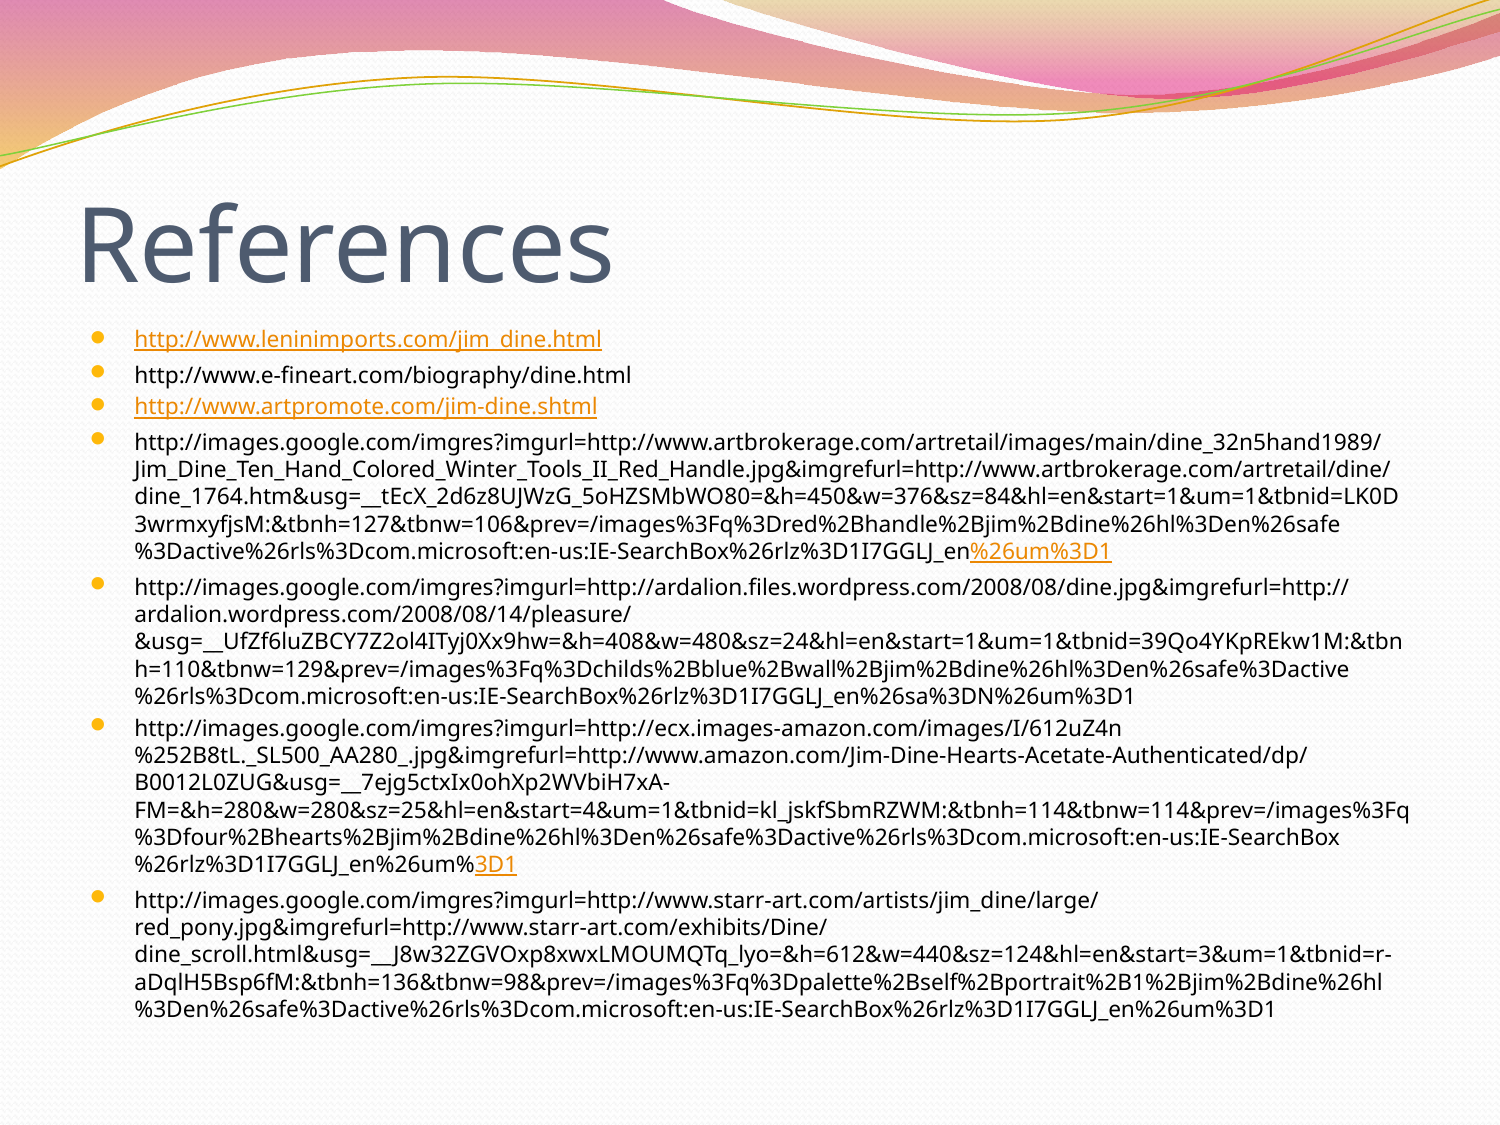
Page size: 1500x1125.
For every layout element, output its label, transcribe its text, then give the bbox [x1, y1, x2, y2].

title References [75, 115, 1425, 303]
list http://www.leninimports.com/jim_dine.html http://www.e-fineart.com/biography/dine.html http://www.artpromote.com/jim-dine.shtml http://images.google.com/imgres?imgurl=http://www.artbrokerage.com/artretail/images/main/dine_32n5hand1989/Jim_Dine_Ten_Hand_Colored_Winter_Tools_II_Red_Handle.jpg&imgrefurl=http://www.artbrokerage.com/artretail/dine/dine_1764.htm&usg=__tEcX_2d6z8UJWzG_5oHZSMbWO80=&h=450&w=376&sz=84&hl=en&start=1&um=1&tbnid=LK0D3wrmxyfjsM:&tbnh=127&tbnw=106&prev=/images%3Fq%3Dred%2Bhandle%2Bjim%2Bdine%26hl%3Den%26safe%3Dactive%26rls%3Dcom.microsoft:en-us:IE-SearchBox%26rlz%3D1I7GGLJ_en%26um%3D1 http://images.google.com/imgres?imgurl=http://ardalion.files.wordpress.com/2008/08/dine.jpg&imgrefurl=http://ardalion.wordpress.com/2008/08/14/pleasure/&usg=__UfZf6luZBCY7Z2ol4ITyj0Xx9hw=&h=408&w=480&sz=24&hl=en&start=1&um=1&tbnid=39Qo4YKpREkw1M:&tbnh=110&tbnw=129&prev=/images%3Fq%3Dchilds%2Bblue%2Bwall%2Bjim%2Bdine%26hl%3Den%26safe%3Dactive%26rls%3Dcom.microsoft:en-us:IE-SearchBox%26rlz%3D1I7GGLJ_en%26sa%3DN%26um%3D1 http://images.google.com/imgres?imgurl=http://ecx.images-amazon.com/images/I/612uZ4n%252B8tL._SL500_AA280_.jpg&imgrefurl=http://www.amazon.com/Jim-Dine-Hearts-Acetate-Authenticated/dp/B0012L0ZUG&usg=__7ejg5ctxIx0ohXp2WVbiH7xA-FM=&h=280&w=280&sz=25&hl=en&start=4&um=1&tbnid=kl_jskfSbmRZWM:&tbnh=114&tbnw=114&prev=/images%3Fq%3Dfour%2Bhearts%2Bjim%2Bdine%26hl%3Den%26safe%3Dactive%26rls%3Dcom.microsoft:en-us:IE-SearchBox%26rlz%3D1I7GGLJ_en%26um%3D1 http://images.google.com/imgres?imgurl=http://www.starr-art.com/artists/jim_dine/large/red_pony.jpg&imgrefurl=http://www.starr-art.com/exhibits/Dine/dine_scroll.html&usg=__J8w32ZGVOxp8xwxLMOUMQTq_lyo=&h=612&w=440&sz=124&hl=en&start=3&um=1&tbnid=r-aDqlH5Bsp6fM:&tbnh=136&tbnw=98&prev=/images%3Fq%3Dpalette%2Bself%2Bportrait%2B1%2Bjim%2Bdine%26hl%3Den%26safe%3Dactive%26rls%3Dcom.microsoft:en-us:IE-SearchBox%26rlz%3D1I7GGLJ_en%26um%3D1 [75, 317, 1425, 1038]
